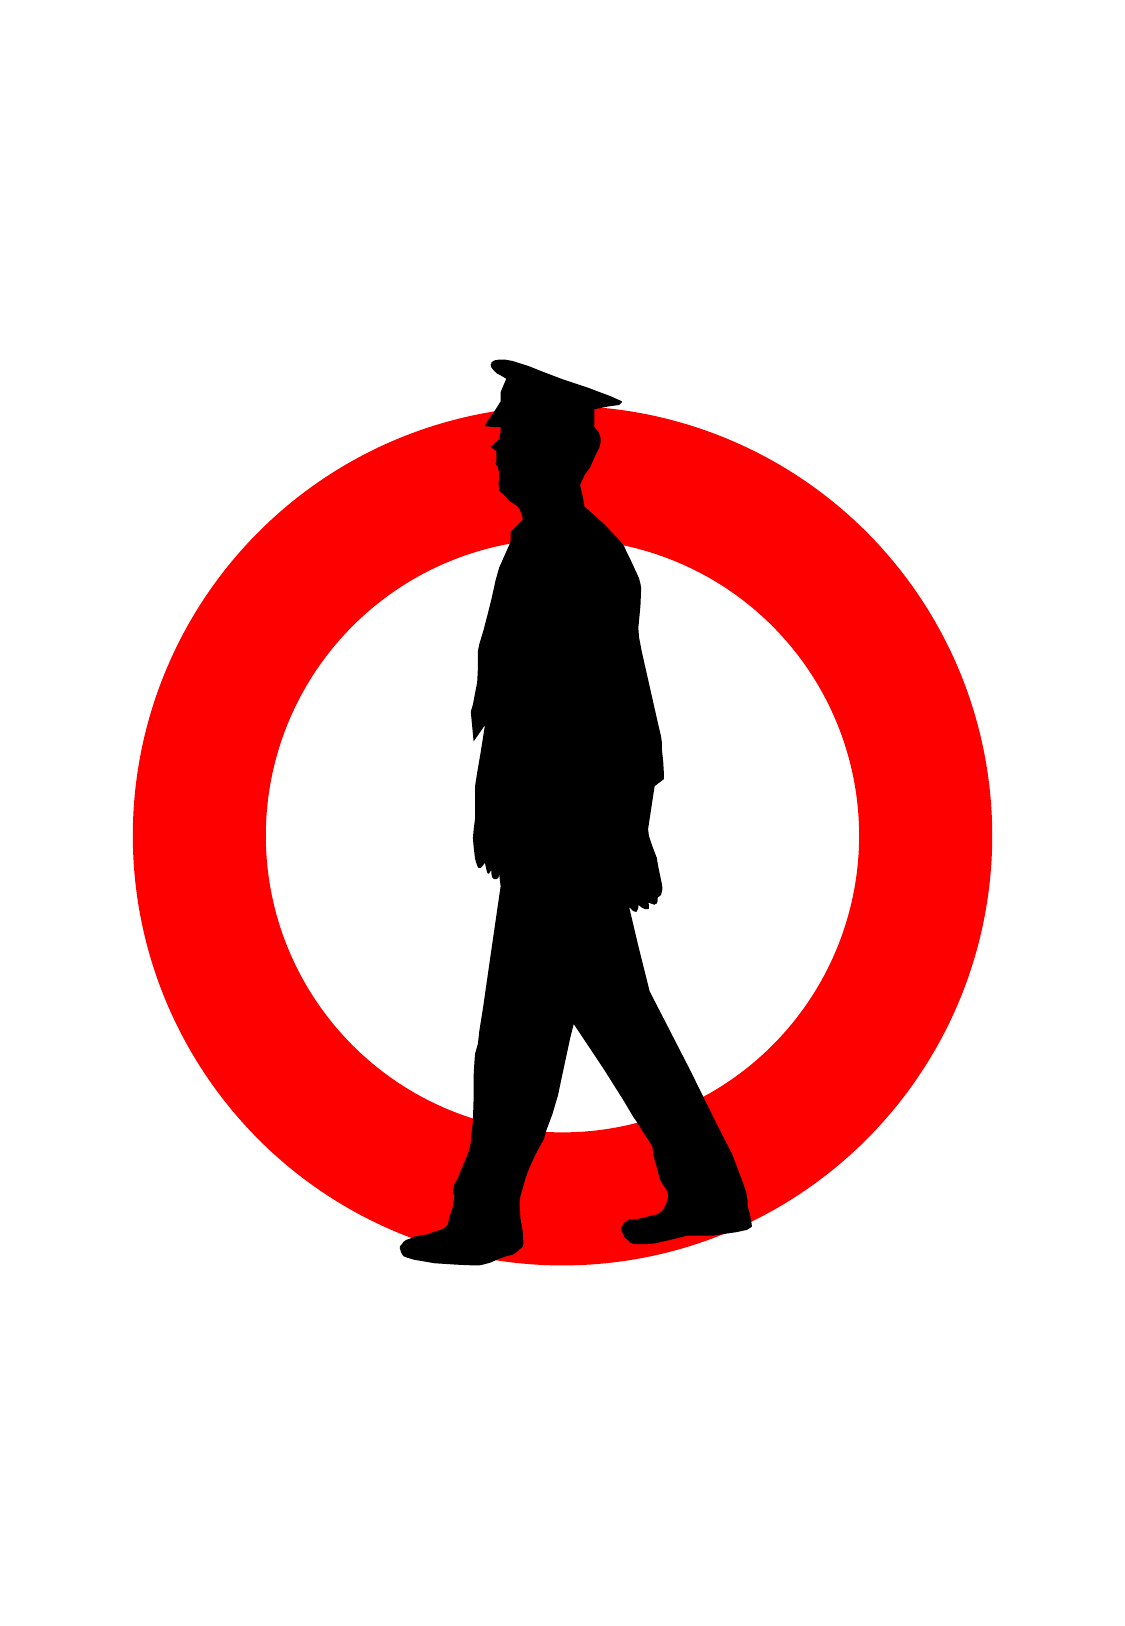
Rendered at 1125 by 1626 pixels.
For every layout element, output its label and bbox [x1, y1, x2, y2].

text_box [132, 359, 993, 1266]
